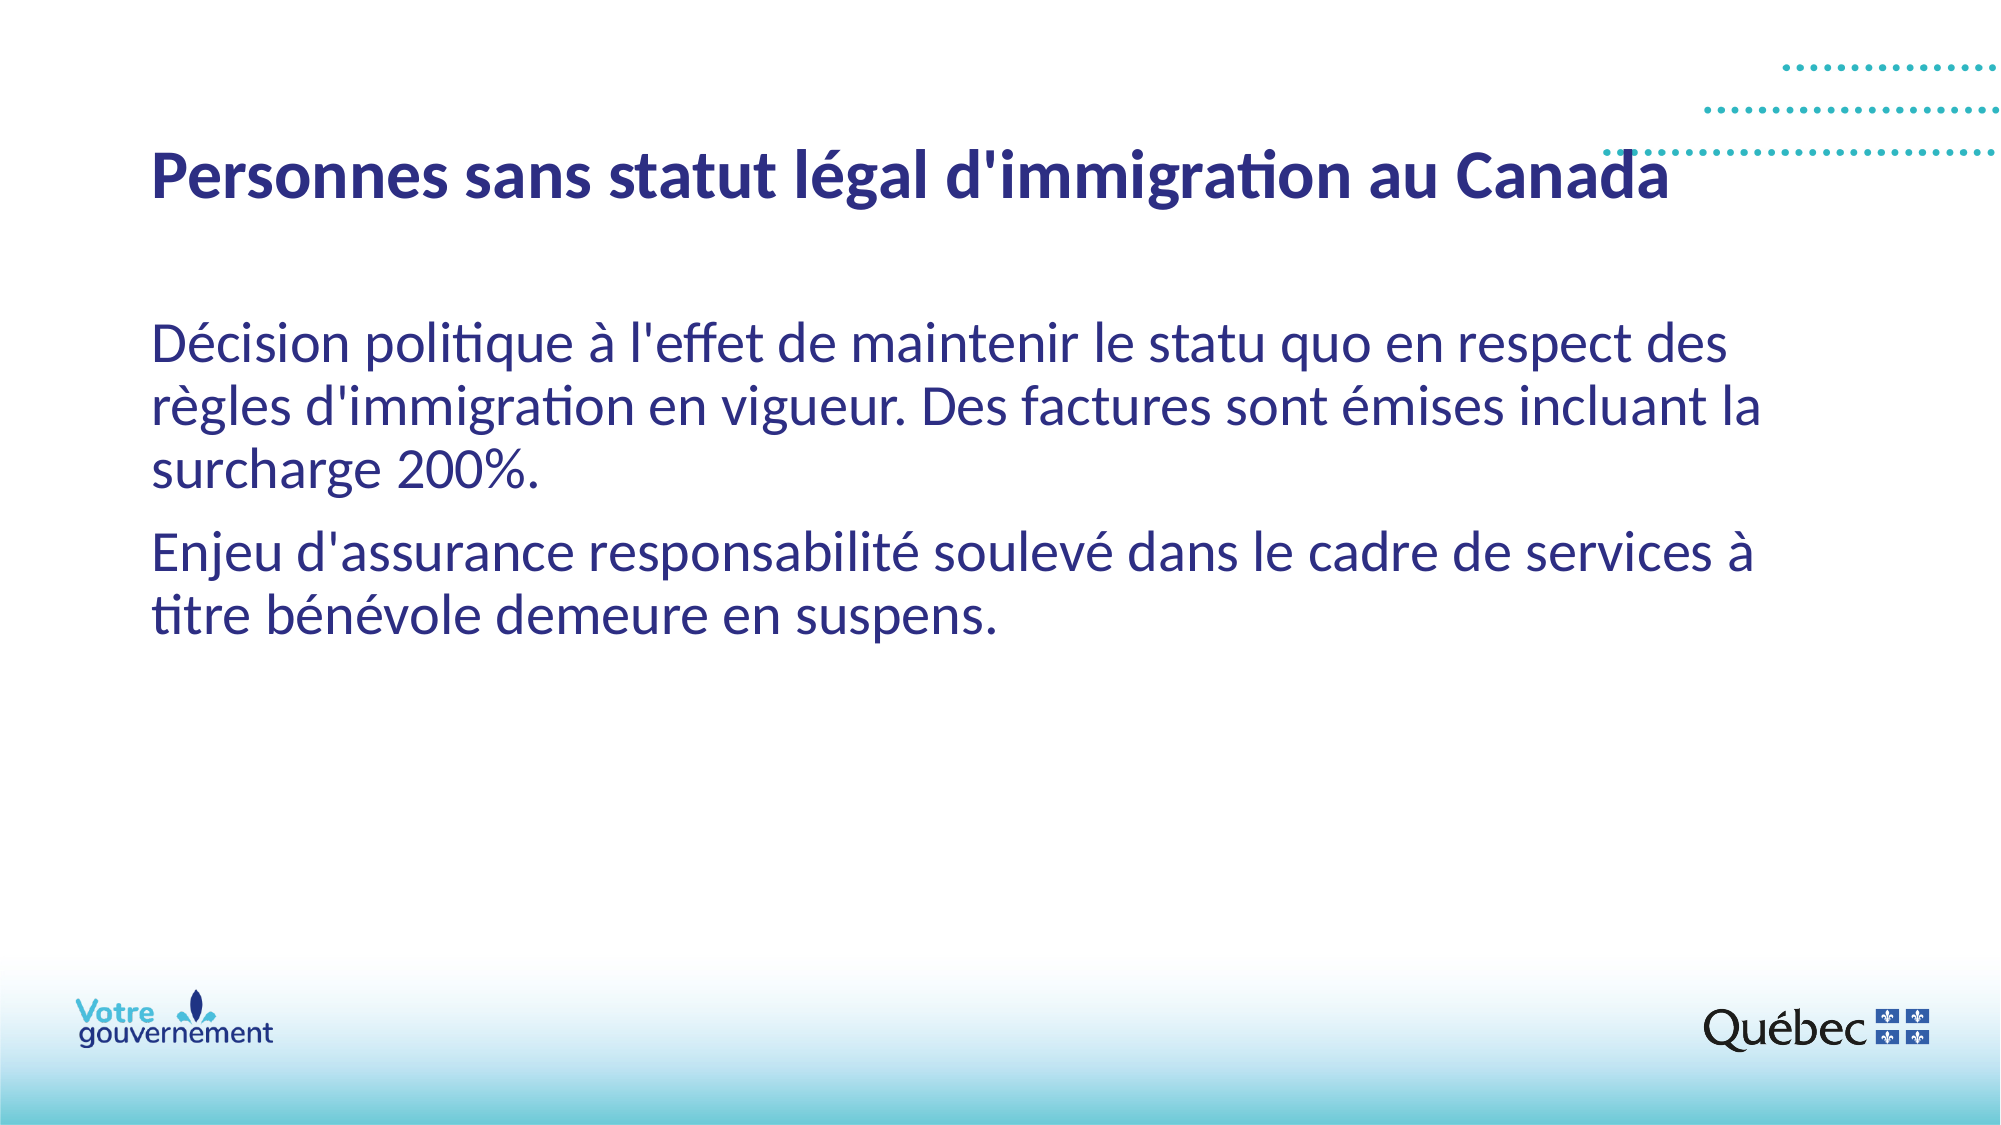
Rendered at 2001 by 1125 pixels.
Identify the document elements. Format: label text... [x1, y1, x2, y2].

title Personnes sans statut légal d'immigration au Canada [136, 130, 1862, 221]
list Décision politique à l'effet de maintenir le statu quo en respect des règles d'immigration en vigueur. Des factures sont émises incluant la surcharge 200%. Enjeu d'assurance responsabilité soulevé dans le cadre de services à titre bénévole demeure en suspens. [136, 304, 1862, 855]
picture [0, 0, 2001, 1125]
